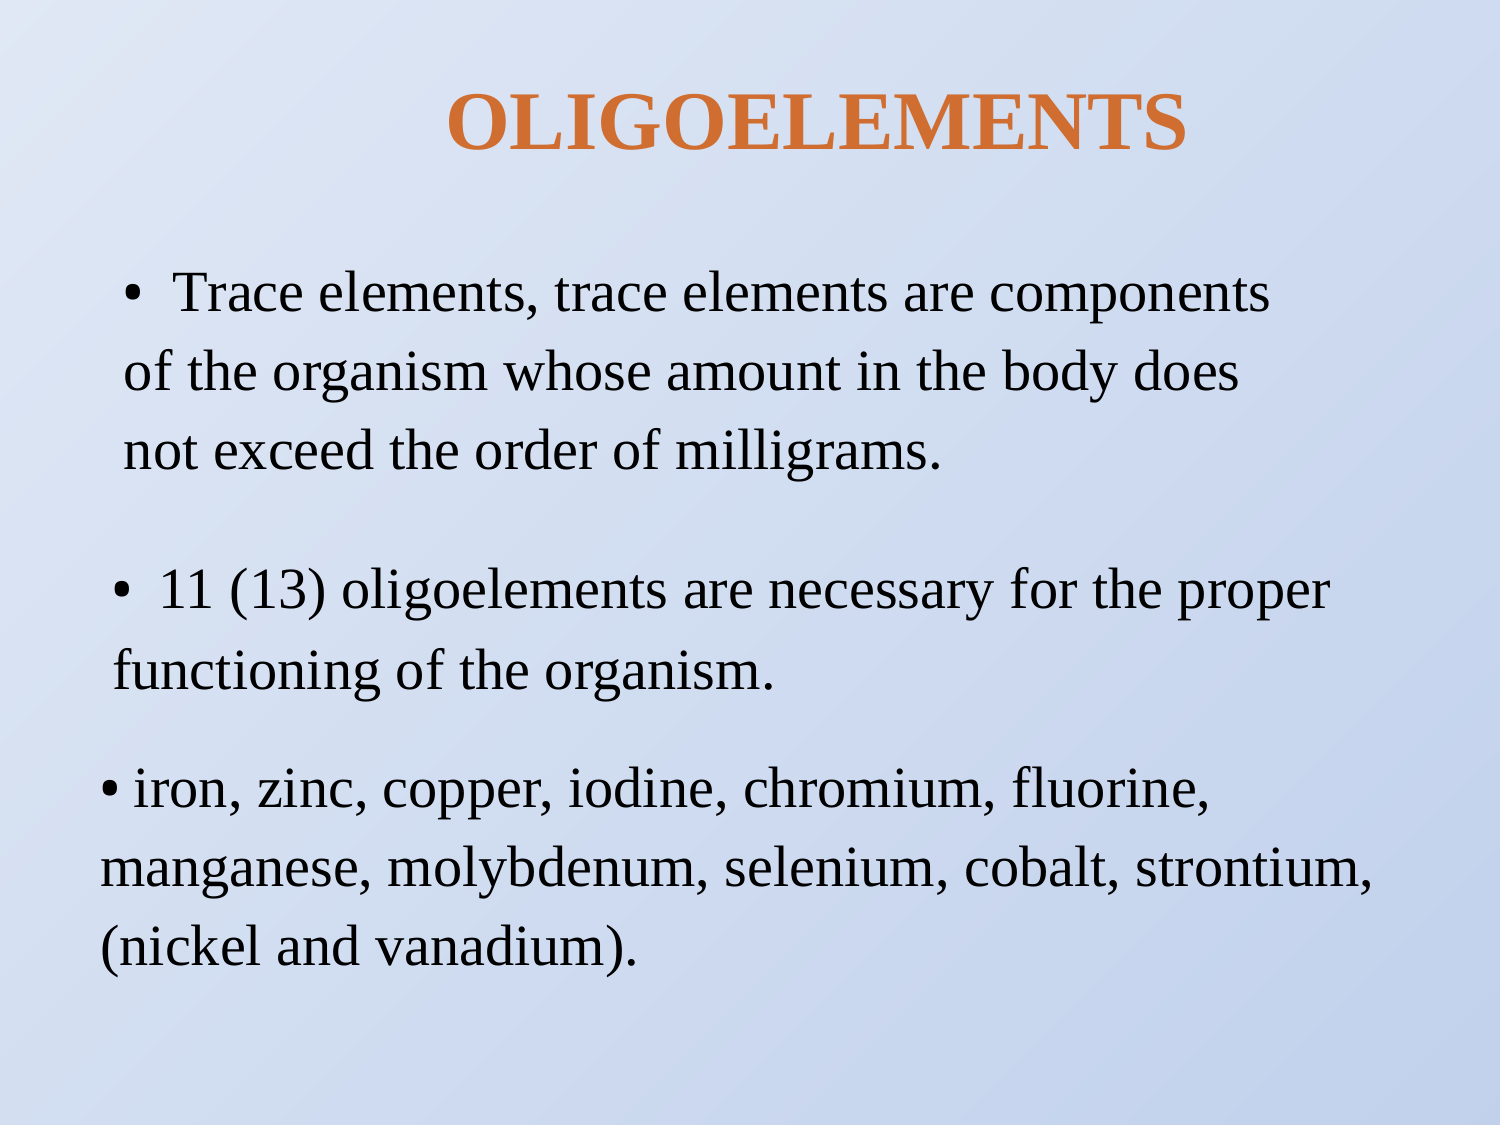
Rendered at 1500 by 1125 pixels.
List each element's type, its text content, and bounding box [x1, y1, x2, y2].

text_box • Trace elements, trace elements are components of the organism whose amount in the body does not exceed the order of milligrams. [123, 243, 1327, 538]
text_box OLIGOELEMENTS [292, 60, 1190, 243]
text_box • iron, zinc, copper, iodine, chromium, fluorine, manganese, molybdenum, selenium, cobalt, strontium, (nickel and vanadium). [100, 739, 1424, 1057]
text_box • 11 (13) oligoelements are necessary for the proper functioning of the organism. [112, 538, 1388, 739]
